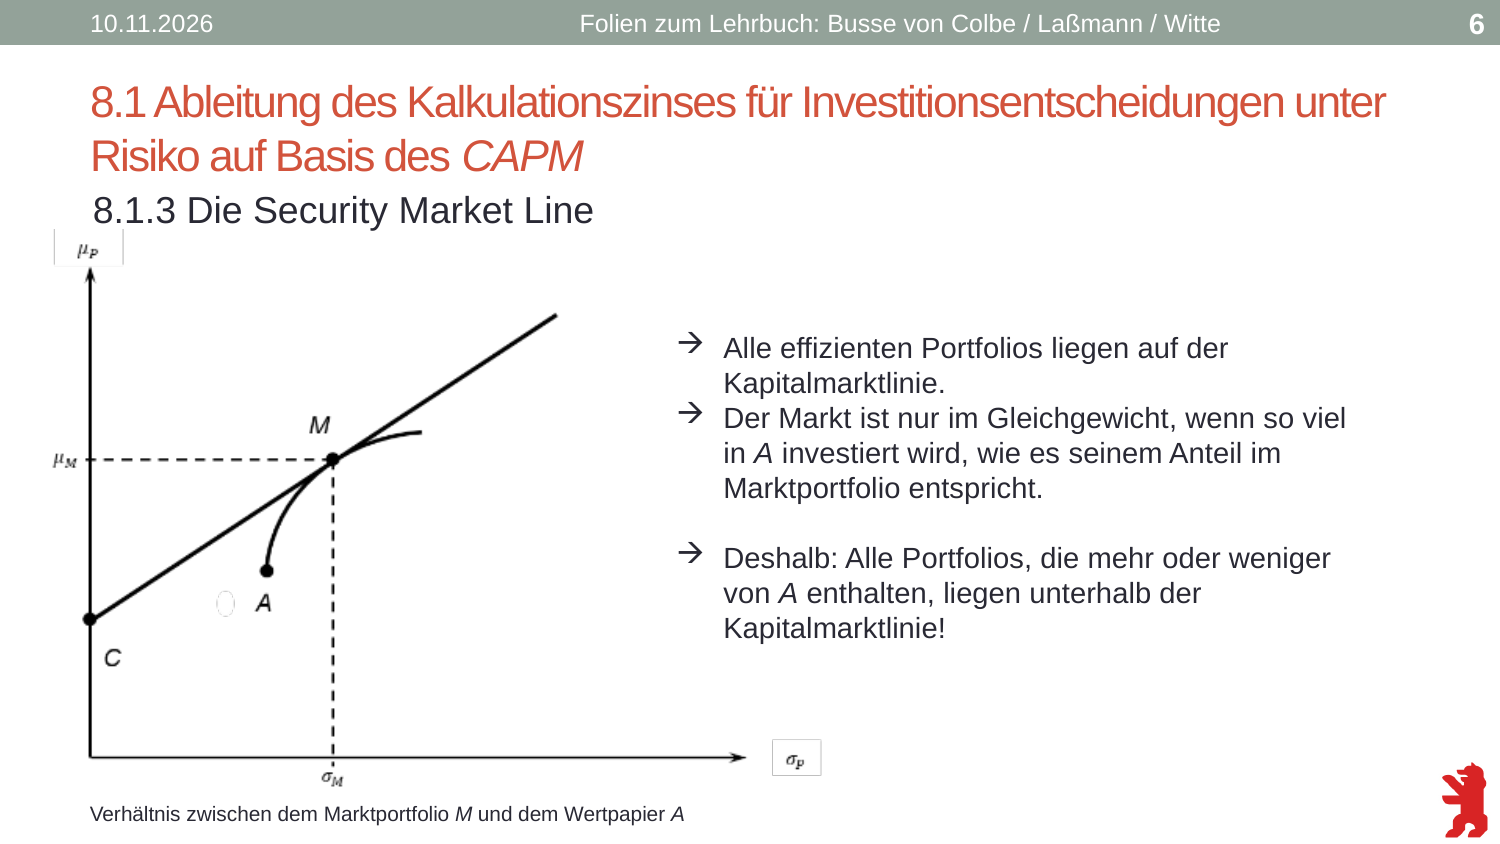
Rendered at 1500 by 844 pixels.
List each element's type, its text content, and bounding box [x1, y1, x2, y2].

slide_number 6 [1325, 2, 1500, 43]
text_box Alle effizienten Portfolios liegen auf der Kapitalmarktlinie. Der Markt ist nur im Gleichgewicht, wenn so viel in A investiert wird, wie es seinem Anteil im Marktportfolio entspricht. Deshalb: Alle Portfolios, die mehr oder weniger von A enthalten, liegen unterhalb der Kapitalmarktlinie! [834, 321, 1378, 687]
picture [1434, 760, 1500, 844]
picture [31, 228, 826, 793]
text_box 8.1.3 Die Security Market Line [78, 178, 610, 226]
footer Folien zum Lehrbuch: Busse von Colbe / Laßmann / Witte [562, 2, 1238, 43]
text_box Verhältnis zwischen dem Marktportfolio M und dem Wertpapier A [75, 792, 876, 833]
title 8.1 Ableitung des Kalkulationszinses für Investitionsentscheidungen unter Risiko auf Basis des CAPM [75, 65, 1425, 188]
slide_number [75, 2, 550, 43]
